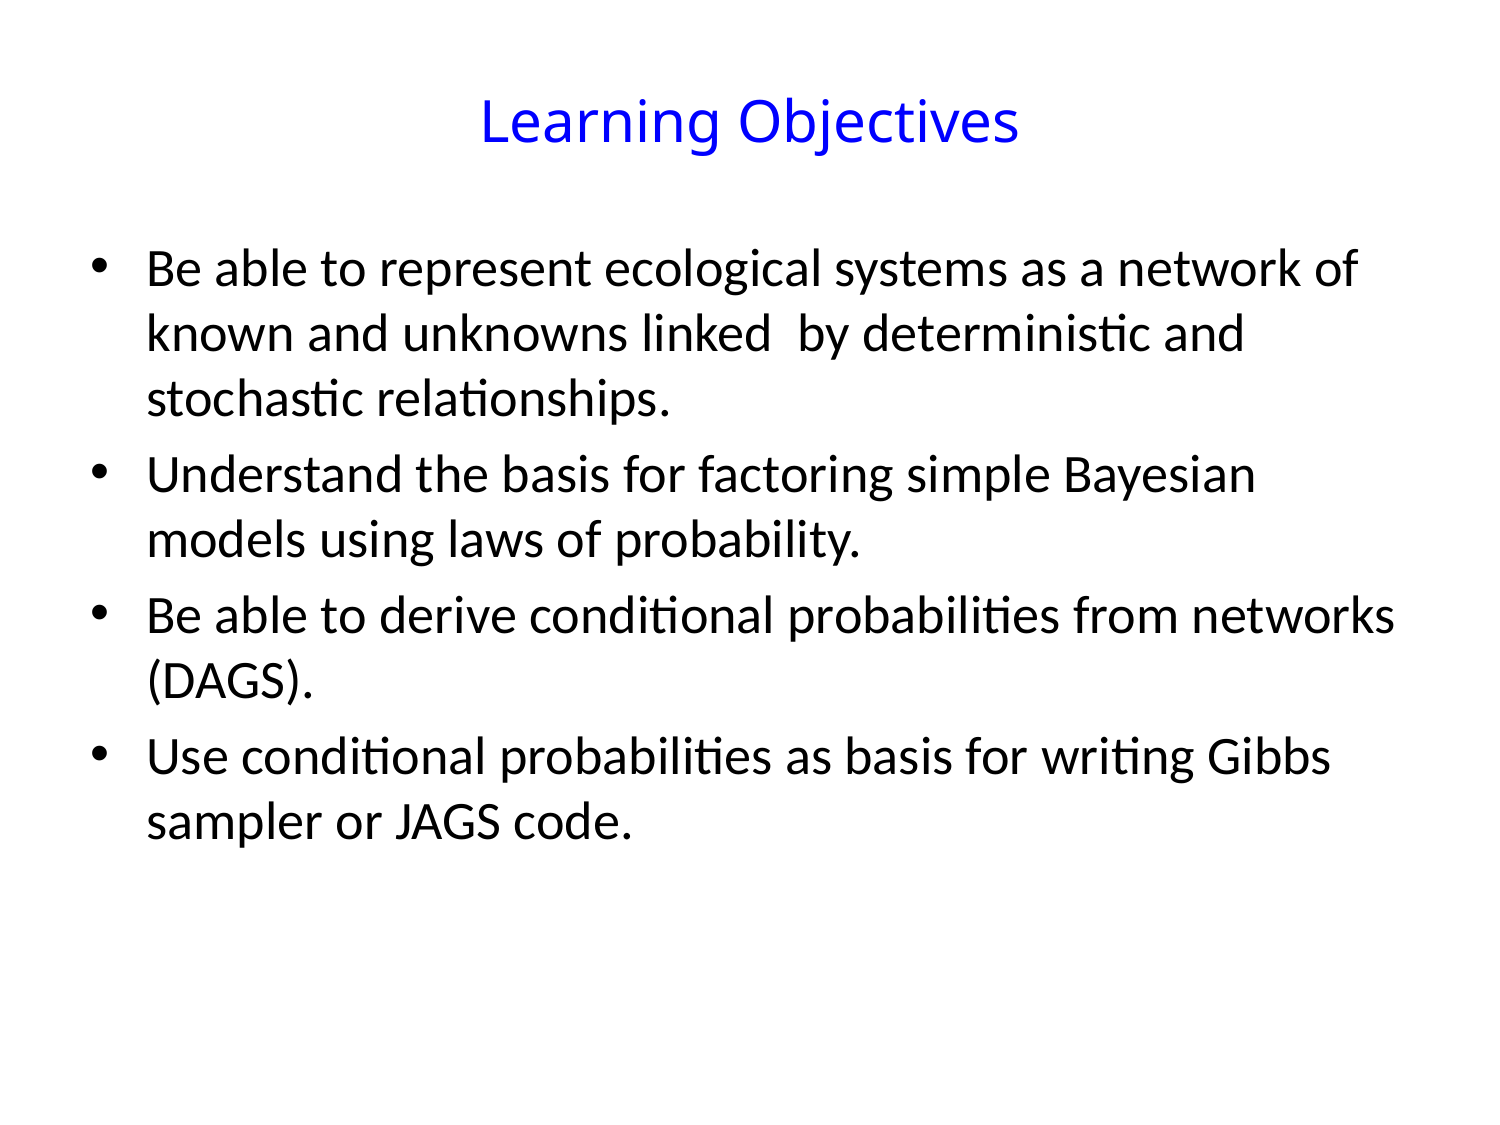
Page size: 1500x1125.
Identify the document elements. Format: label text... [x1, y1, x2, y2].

list Be able to represent ecological systems as a network of known and unknowns linked by deterministic and stochastic relationships. Understand the basis for factoring simple Bayesian models using laws of probability. Be able to derive conditional probabilities from networks (DAGS). Use conditional probabilities as basis for writing Gibbs sampler or JAGS code. [75, 224, 1425, 968]
title Learning Objectives [75, 24, 1425, 213]
